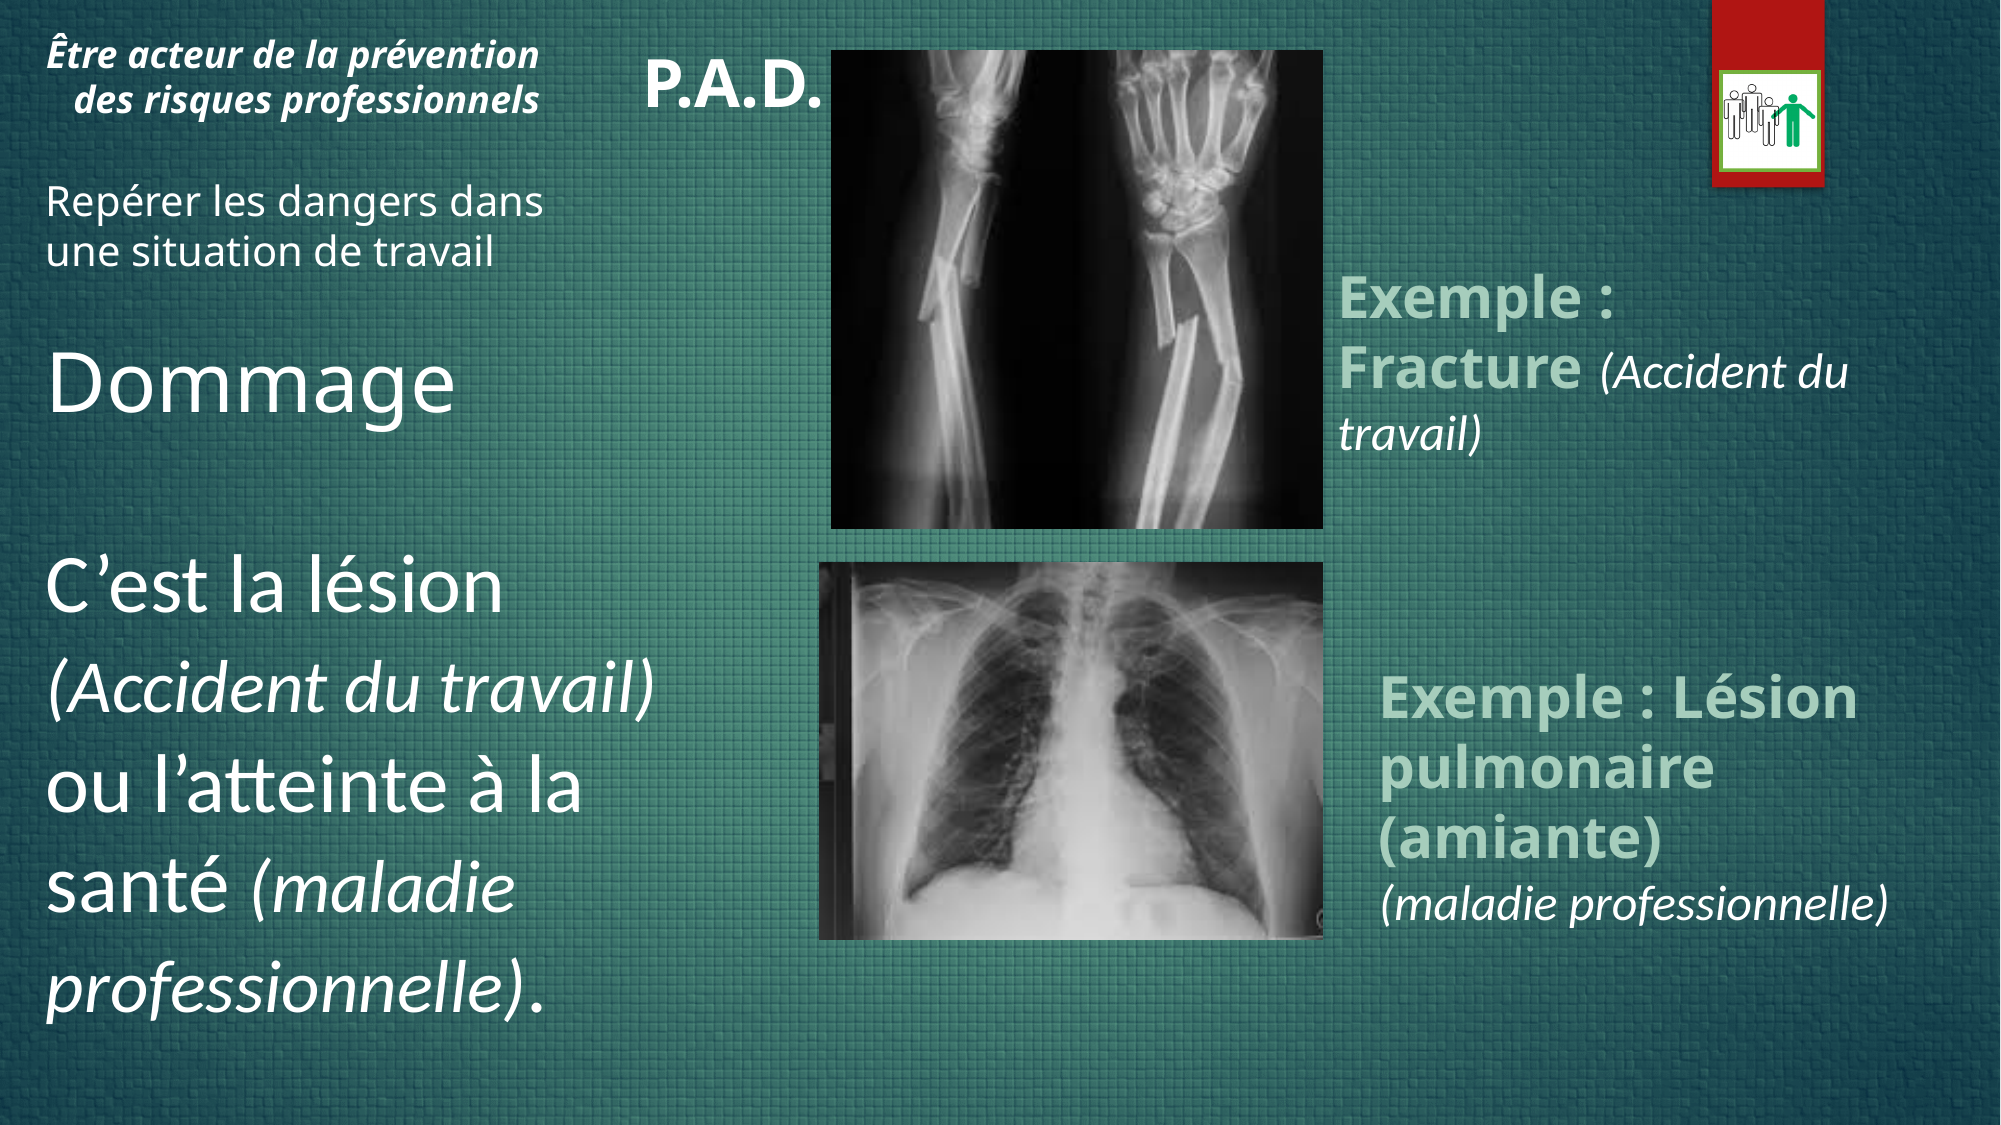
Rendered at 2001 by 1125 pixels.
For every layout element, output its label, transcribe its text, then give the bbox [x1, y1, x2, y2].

text_box P.A.D. [606, 33, 861, 129]
text_box Être acteur de la prévention des risques professionnels [9, 23, 556, 128]
text_box Exemple : Fracture (Accident du travail) [1327, 252, 1887, 468]
picture [1718, 70, 1821, 172]
text_box Repérer les dangers dans une situation de travail [31, 167, 578, 283]
picture [830, 50, 1323, 529]
text_box Dommage C’est la lésion (Accident du travail) ou l’atteinte à la santé (maladie professionnelle). [31, 321, 764, 1037]
picture [819, 562, 1323, 940]
text_box Exemple : Lésion pulmonaire (amiante) (maladie professionnelle) [1363, 652, 1928, 938]
